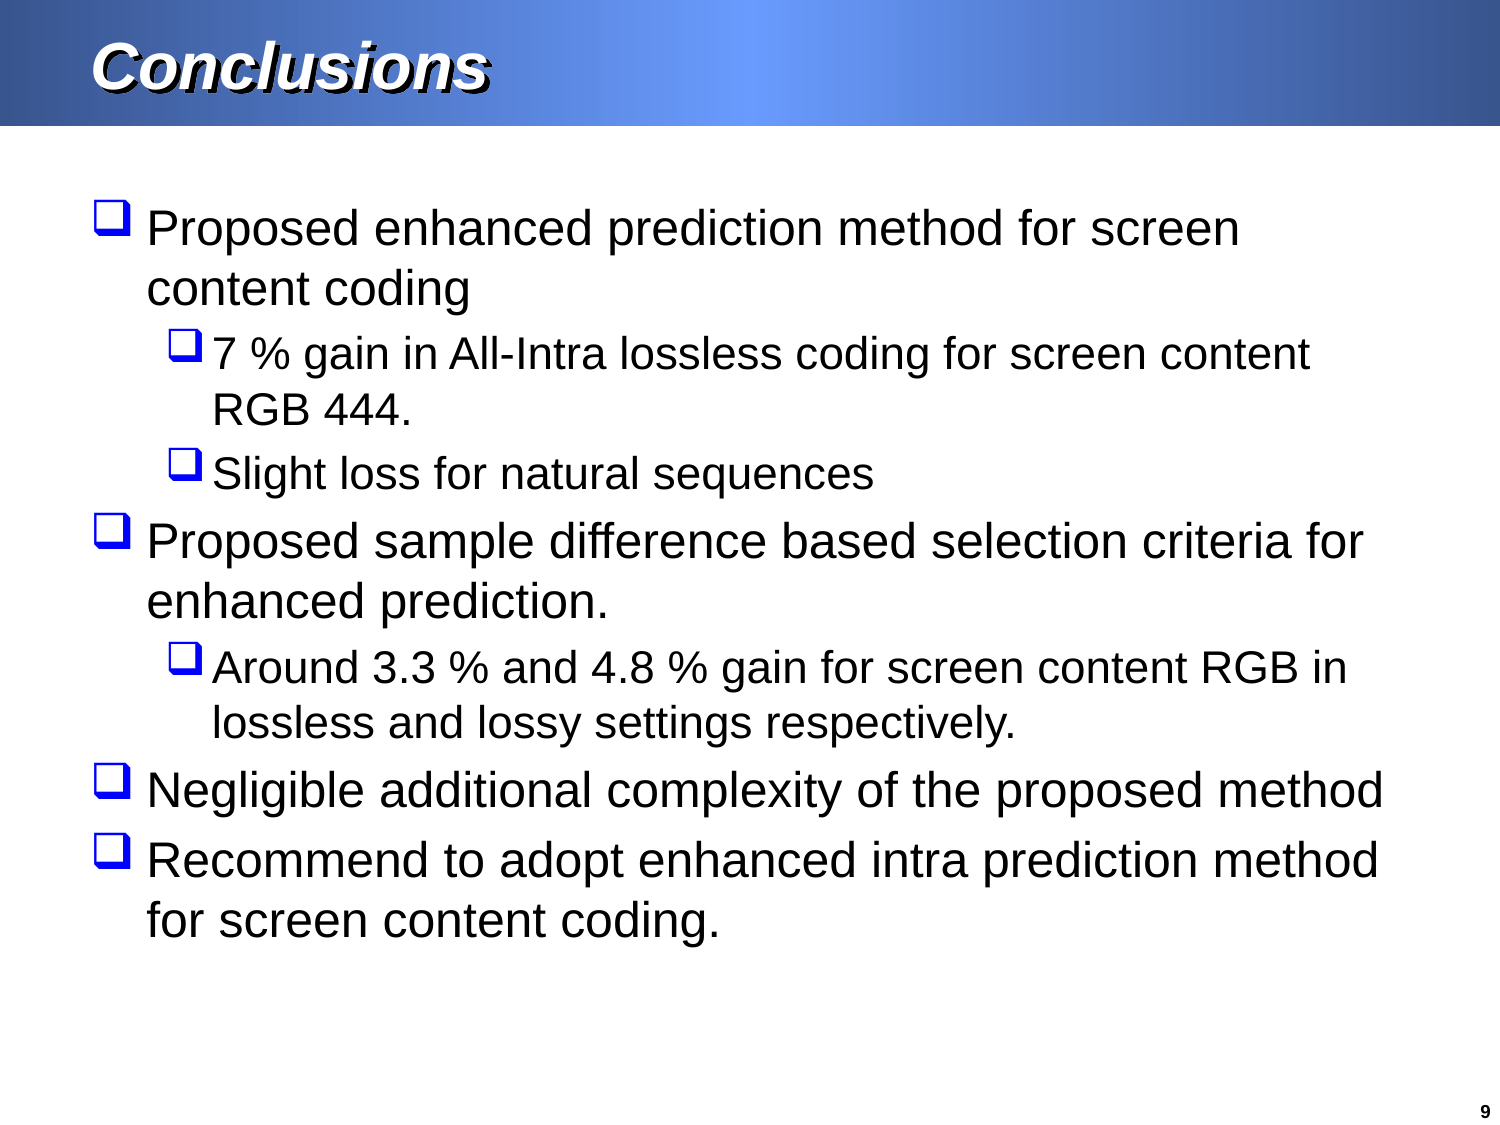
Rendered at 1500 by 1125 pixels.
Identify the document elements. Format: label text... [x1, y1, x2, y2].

title Conclusions [74, 12, 1426, 126]
list Proposed enhanced prediction method for screen content coding 7 % gain in All-Intra lossless coding for screen content RGB 444. Slight loss for natural sequences Proposed sample difference based selection criteria for enhanced prediction. Around 3.3 % and 4.8 % gain for screen content RGB in lossless and lossy settings respectively. Negligible additional complexity of the proposed method Recommend to adopt enhanced intra prediction method for screen content coding. [74, 187, 1426, 1038]
slide_number 9 [1368, 1091, 1500, 1125]
